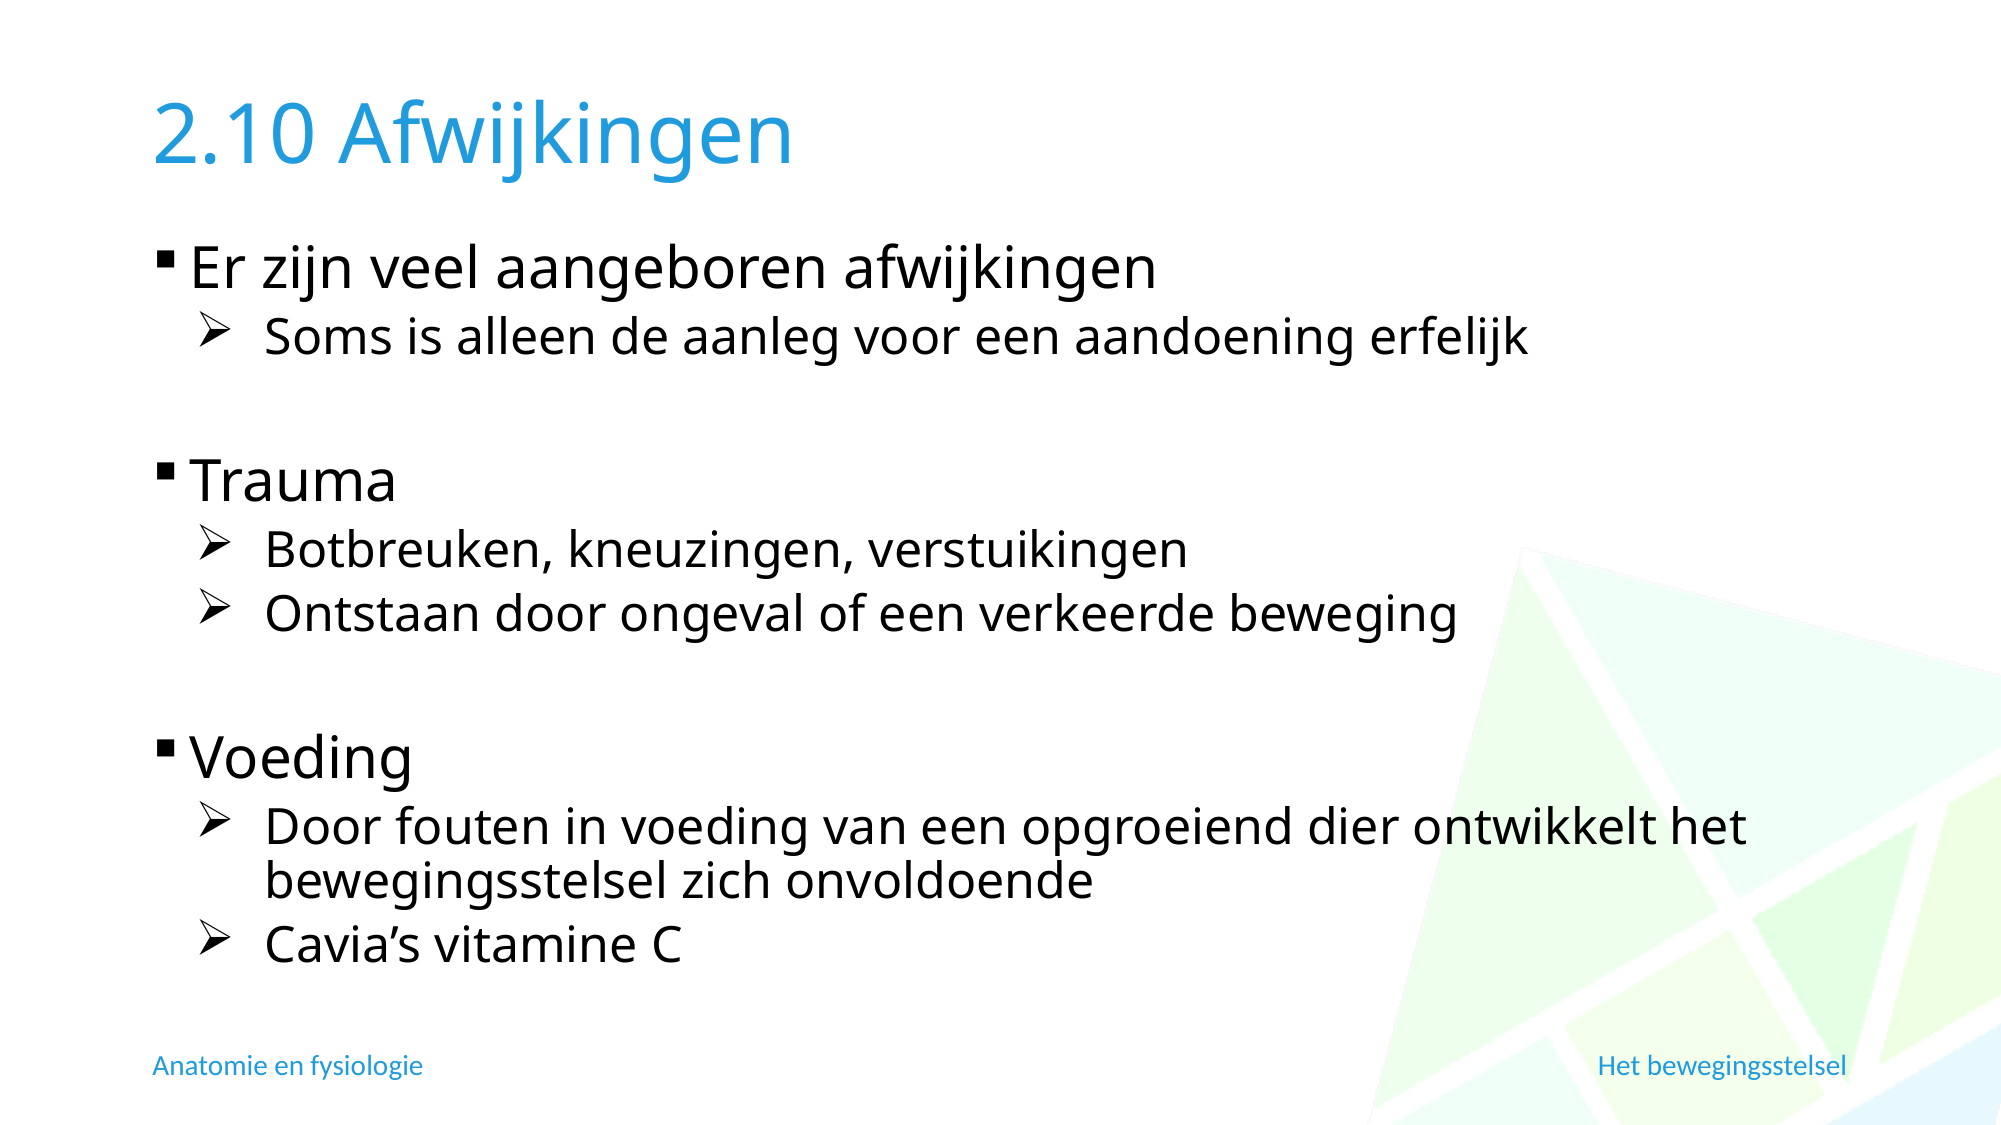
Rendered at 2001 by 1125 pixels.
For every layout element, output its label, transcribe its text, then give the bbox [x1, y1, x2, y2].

list Er zijn veel aangeboren afwijkingen Soms is alleen de aanleg voor een aandoening erfelijk Trauma Botbreuken, kneuzingen, verstuikingen Ontstaan door ongeval of een verkeerde beweging Voeding Door fouten in voeding van een opgroeiend dier ontwikkelt het bewegingsstelsel zich onvoldoende Cavia’s vitamine C [137, 230, 1863, 1014]
title 2.10 Afwijkingen [137, 59, 1863, 215]
list Het bewegingsstelsel [1412, 1042, 1863, 1103]
list Anatomie en fysiologie [137, 1042, 588, 1103]
